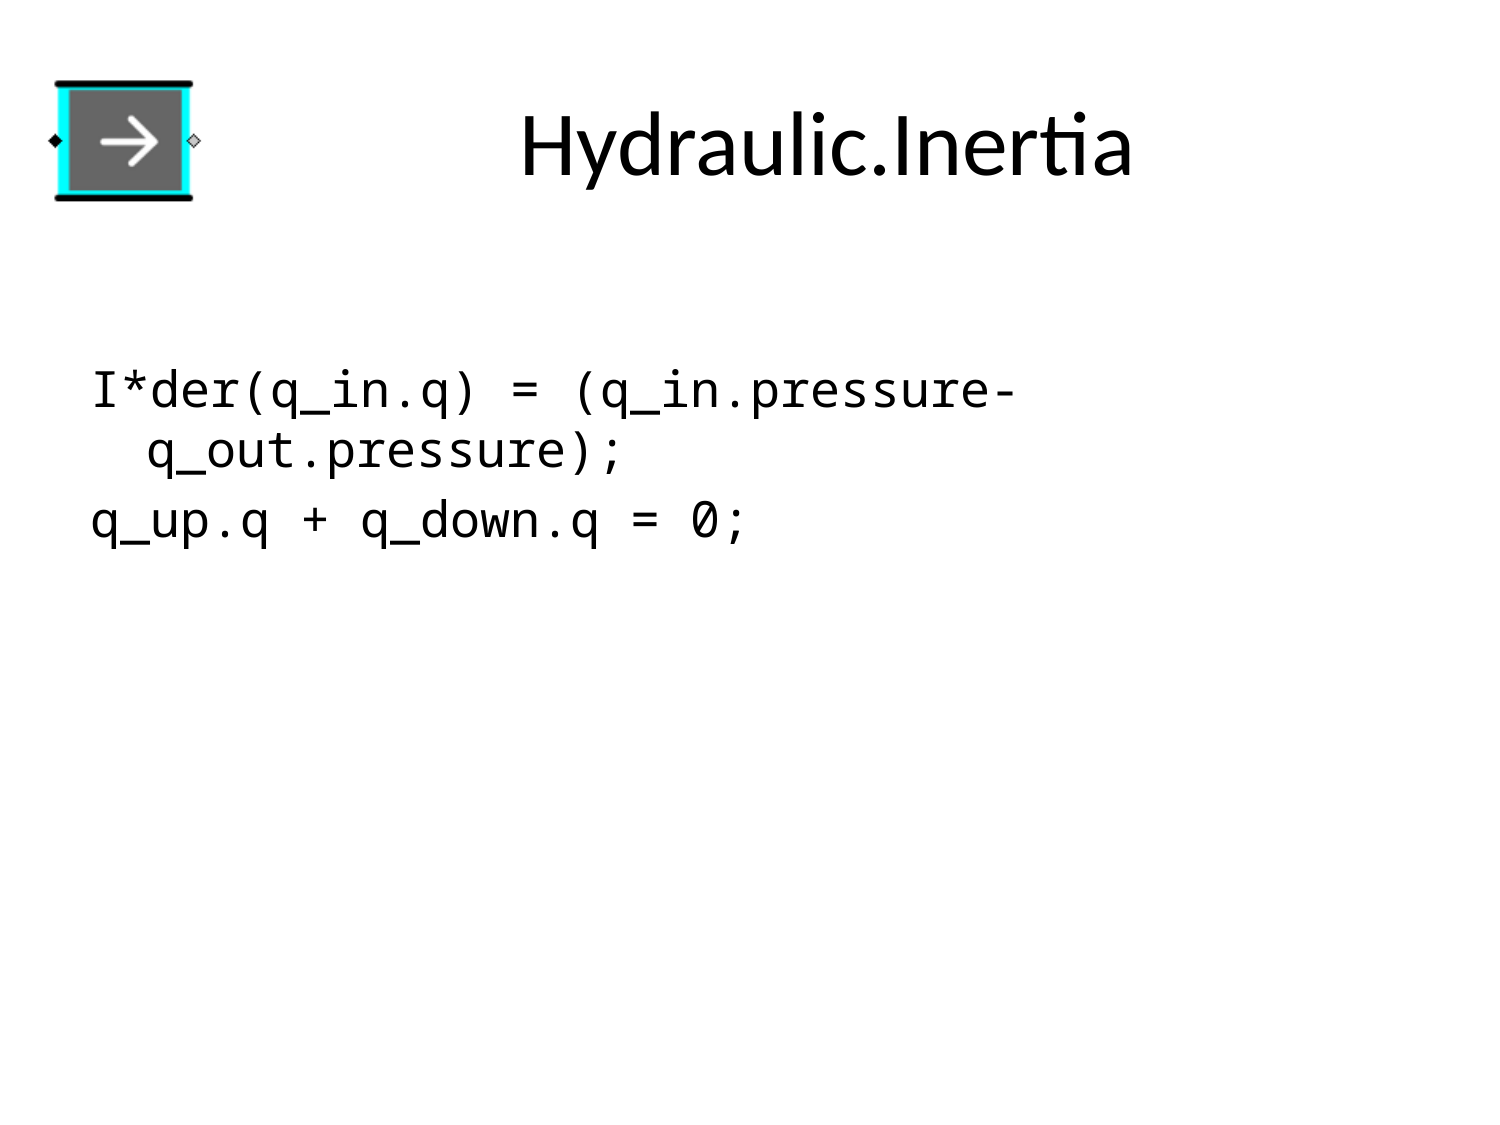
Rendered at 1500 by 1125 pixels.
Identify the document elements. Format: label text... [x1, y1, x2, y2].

title Hydraulic.Inertia [230, 45, 1425, 233]
list I*der(q_in.q) = (q_in.pressure-q_out.pressure); q_up.q + q_down.q = 0; [75, 349, 1425, 1005]
picture [17, 54, 231, 233]
